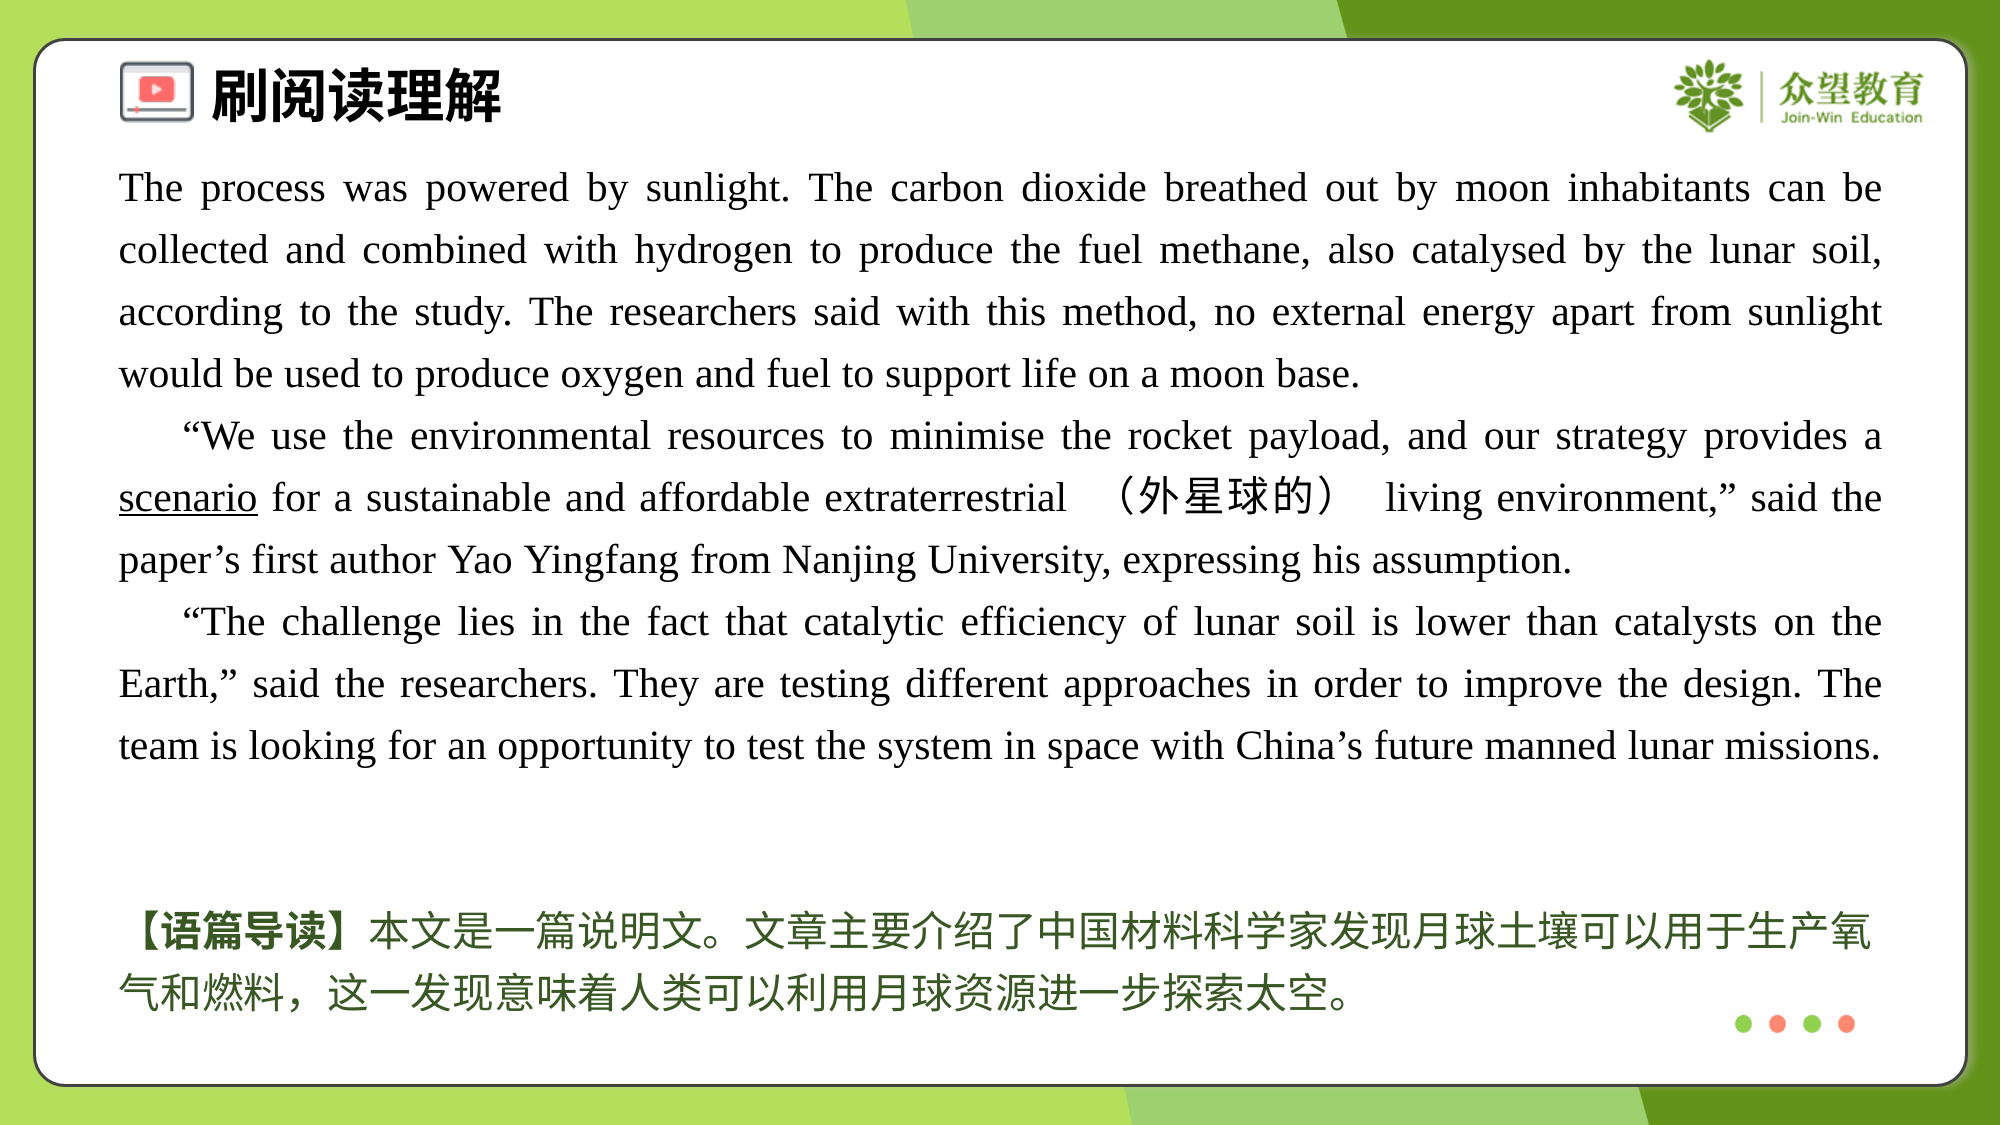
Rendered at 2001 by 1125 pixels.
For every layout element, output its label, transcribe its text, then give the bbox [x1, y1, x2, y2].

text_box The process was powered by sunlight. The carbon dioxide breathed out by moon inhabitants can be collected and combined with hydrogen to produce the fuel methane, also catalysed by the lunar soil, according to the study. The researchers said with this method, no external energy apart from sunlight would be used to produce oxygen and fuel to support life on a moon base. “We use the environmental resources to minimise the rocket payload, and our strategy provides a scenario for a sustainable and affordable extraterrestrial （外星球的） living environment,” said the paper’s first author Yao Yingfang from Nanjing University, expressing his assumption. “The challenge lies in the fact that catalytic efficiency of lunar soil is lower than catalysts on the Earth,” said the researchers. They are testing different approaches in order to improve the design. The team is looking for an opportunity to test the system in space with China’s future manned lunar missions. [118, 147, 1883, 887]
text_box 【语篇导读】本文是一篇说明文。文章主要介绍了中国材料科学家发现月球土壤可以用于生产氧气和燃料，这一发现意味着人类可以利用月球资源进一步探索太空。 [118, 892, 1883, 1012]
picture [0, 0, 2000, 1125]
